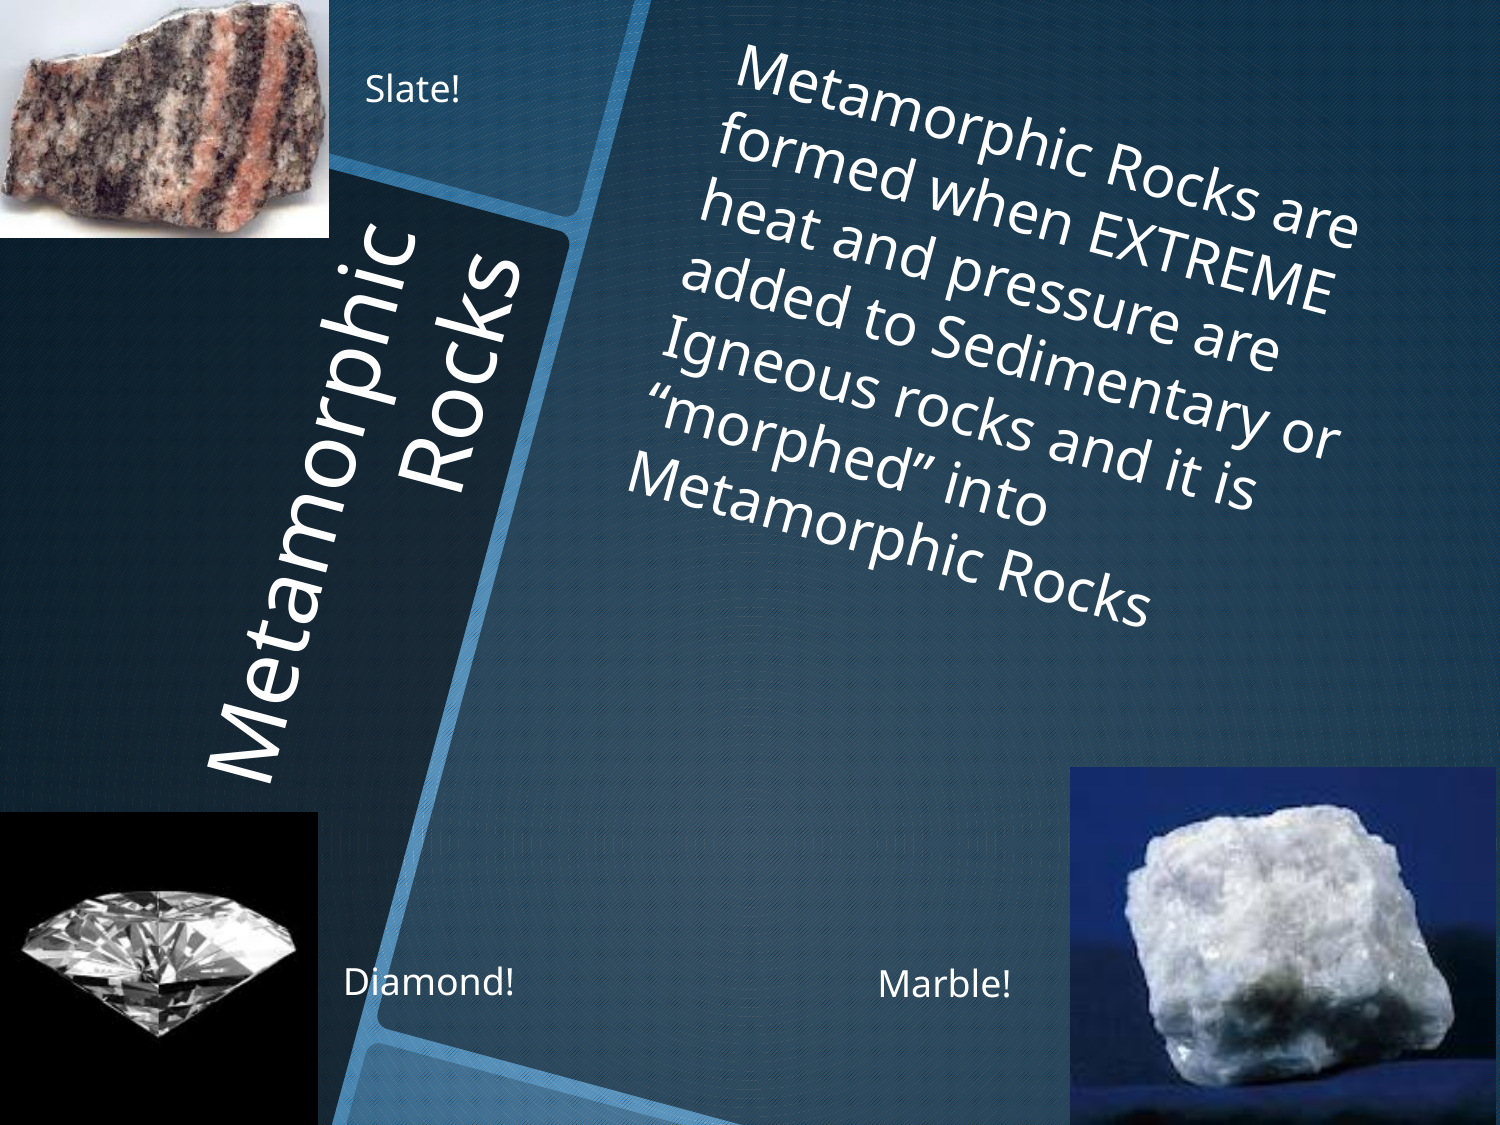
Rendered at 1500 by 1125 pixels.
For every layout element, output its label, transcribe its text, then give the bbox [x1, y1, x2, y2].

text_box Marble! [862, 952, 1060, 1013]
title Metamorphic Rocks [117, 195, 554, 1056]
picture [0, 811, 318, 1125]
list Metamorphic Rocks are formed when EXTREME heat and pressure are added to Sedimentary or Igneous rocks and it is “morphed” into Metamorphic Rocks [600, 0, 1442, 709]
text_box Slate! [349, 58, 638, 118]
text_box Diamond! [328, 950, 691, 1011]
picture [0, 0, 329, 238]
picture [1070, 767, 1497, 1125]
